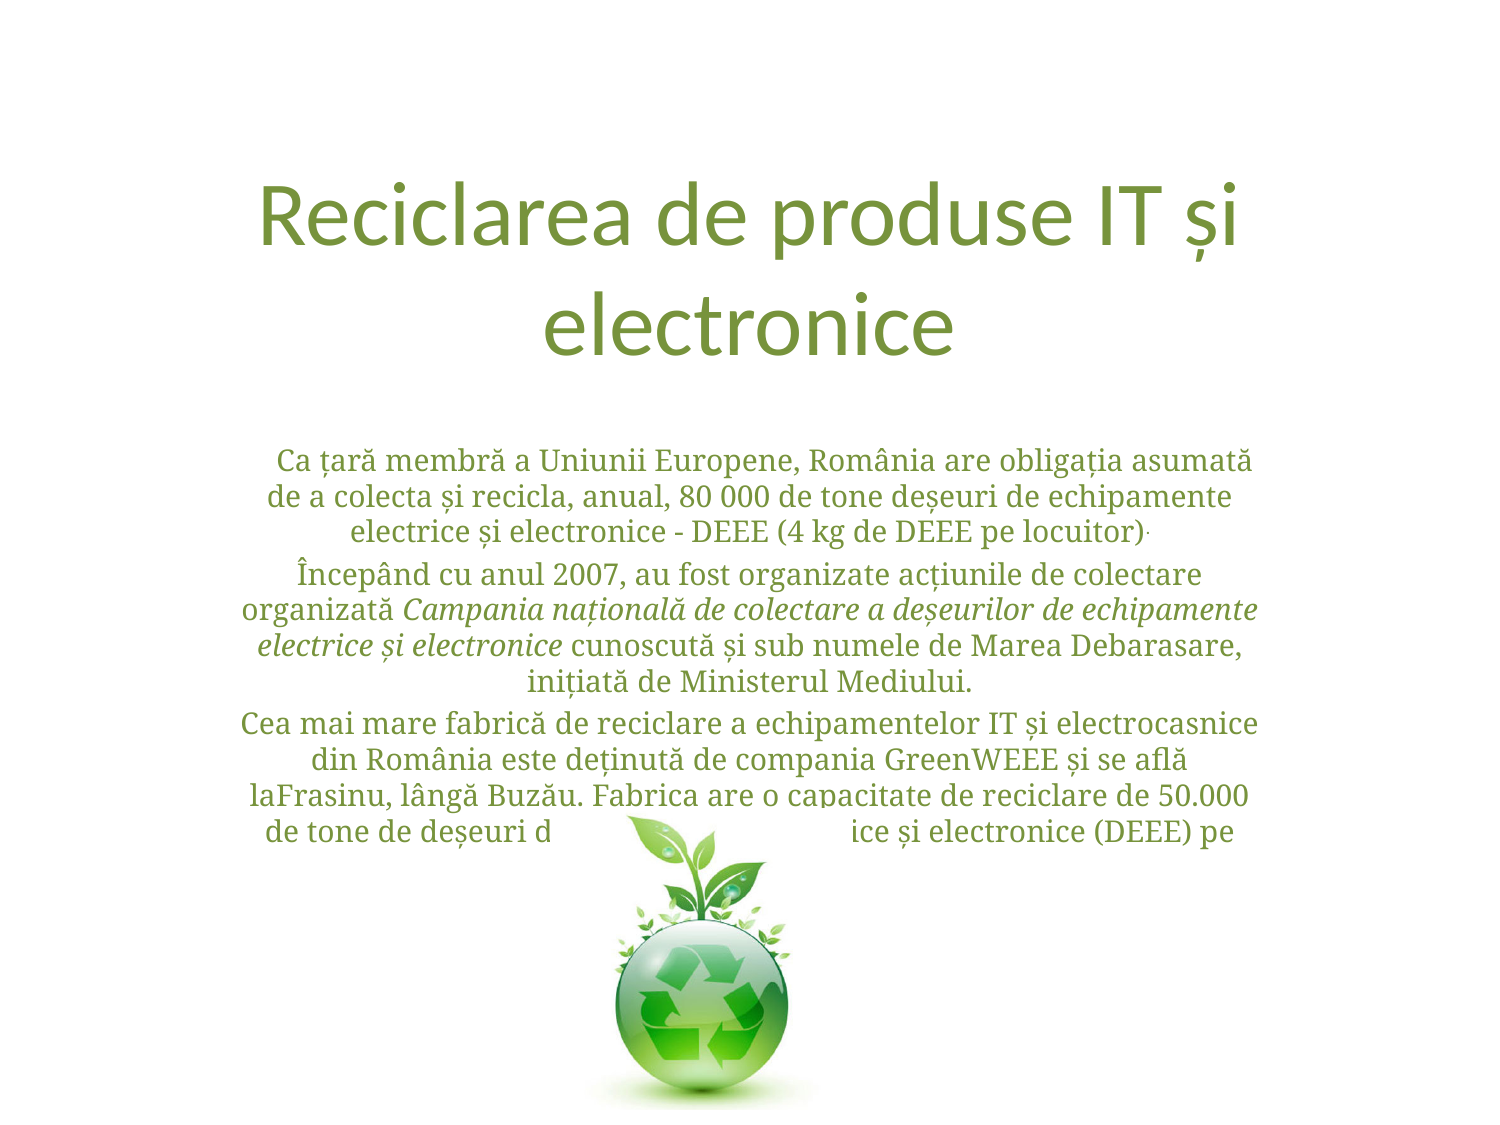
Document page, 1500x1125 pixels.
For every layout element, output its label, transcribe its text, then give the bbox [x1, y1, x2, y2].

subtitle Ca țară membră a Uniunii Europene, România are obligația asumată de a colecta și recicla, anual, 80 000 de tone deșeuri de echipamente electrice și electronice - DEEE (4 kg de DEEE pe locuitor). Începând cu anul 2007, au fost organizate acțiunile de colectare organizată Campania națională de colectare a deșeurilor de echipamente electrice și electronice cunoscută și sub numele de Marea Debarasare, inițiată de Ministerul Mediului. Cea mai mare fabrică de reciclare a echipamentelor IT și electrocasnice din România este deținută de compania GreenWEEE și se află laFrasinu, lângă Buzău. Fabrica are o capacitate de reciclare de 50.000 de tone de deșeuri de echipamente electrice și electronice (DEEE) pe an. [225, 433, 1275, 925]
title Reciclarea de produse IT și electronice [112, 46, 1388, 591]
picture [550, 808, 853, 1111]
